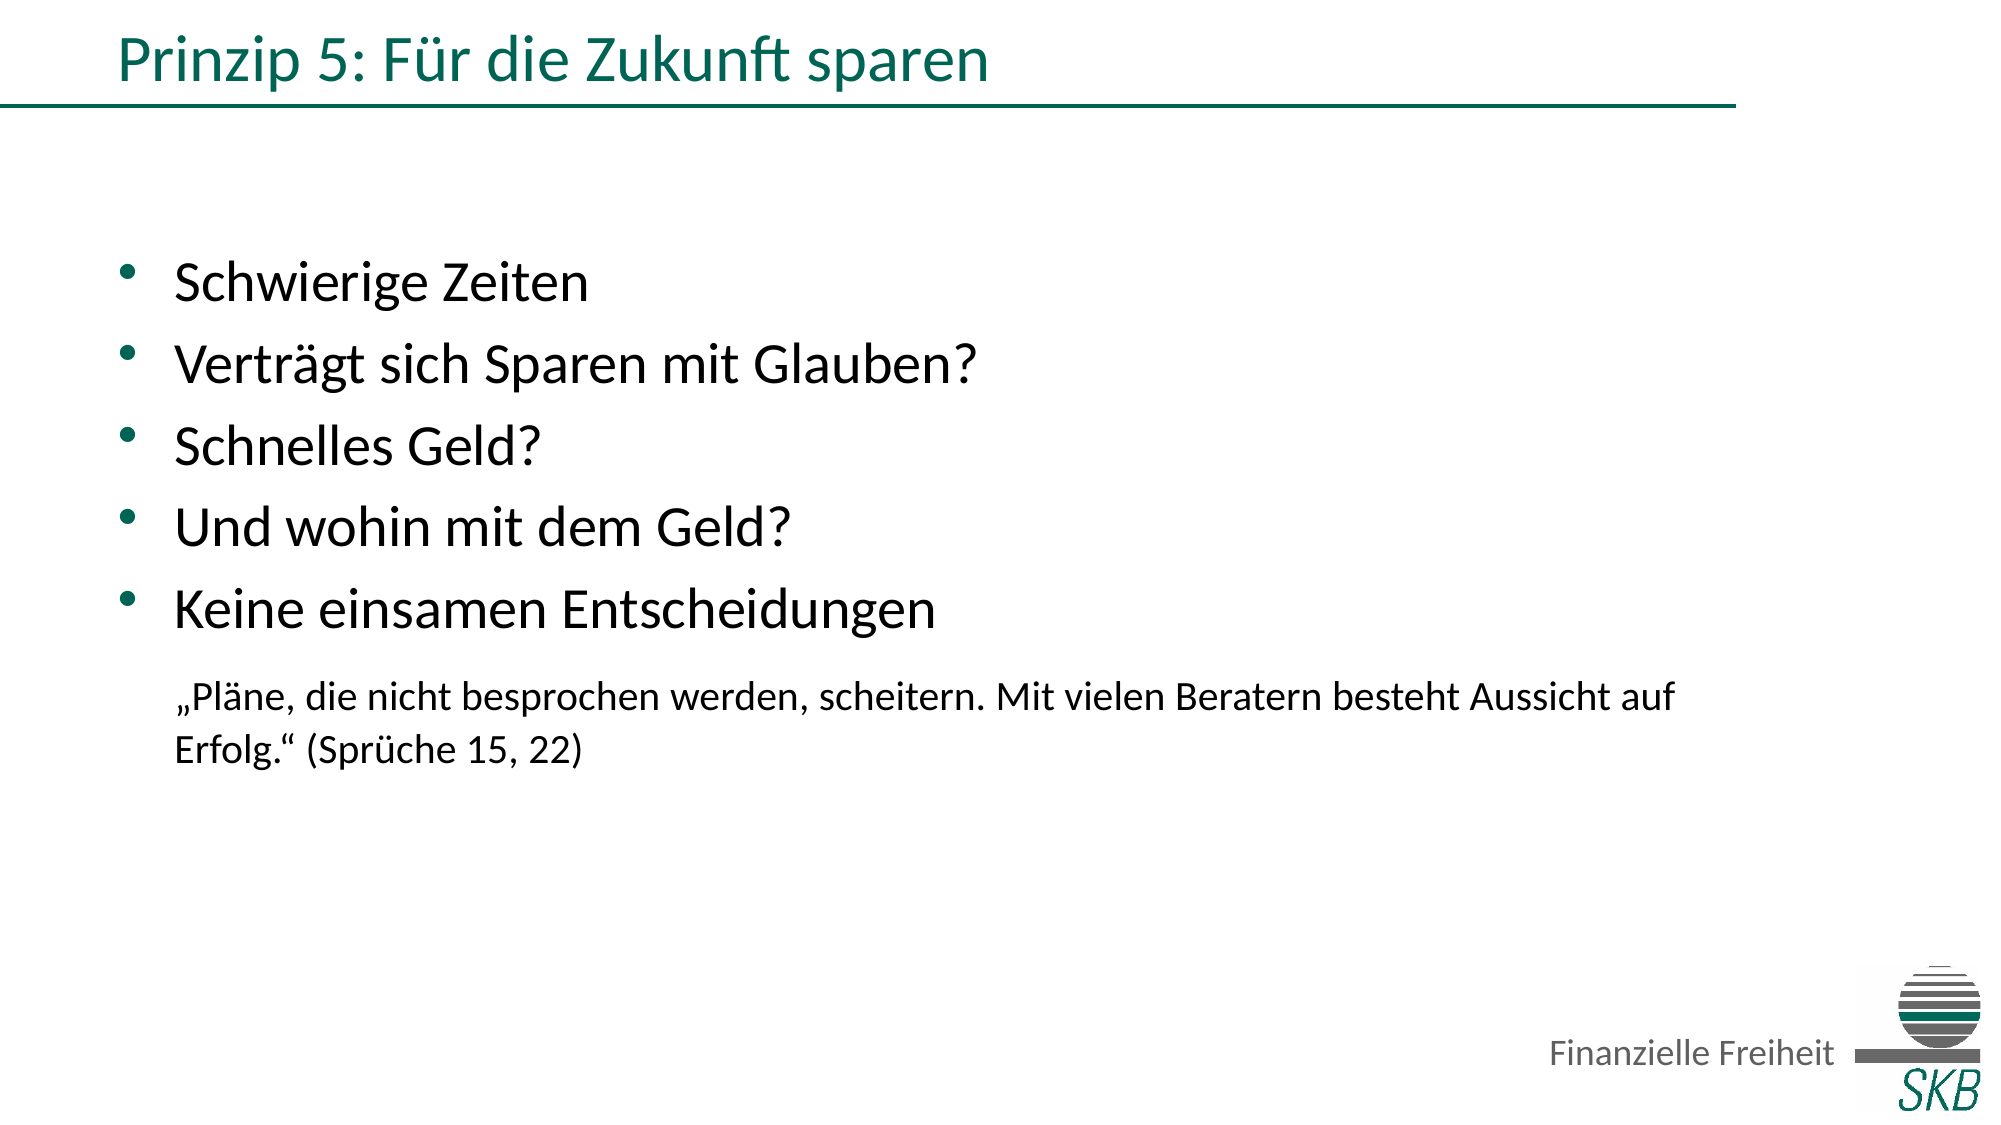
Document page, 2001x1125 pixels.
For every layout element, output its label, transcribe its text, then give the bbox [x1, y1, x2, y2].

text_box Prinzip 5: Für die Zukunft sparen [102, 7, 1300, 80]
list Schwierige Zeiten Verträgt sich Sparen mit Glauben? Schnelles Geld? Und wohin mit dem Geld? Keine einsamen Entscheidungen „Pläne, die nicht besprochen werden, scheitern. Mit vielen Beratern besteht Aussicht auf Erfolg.“ (Sprüche 15, 22) [117, 243, 1780, 944]
picture [1855, 966, 1981, 1111]
